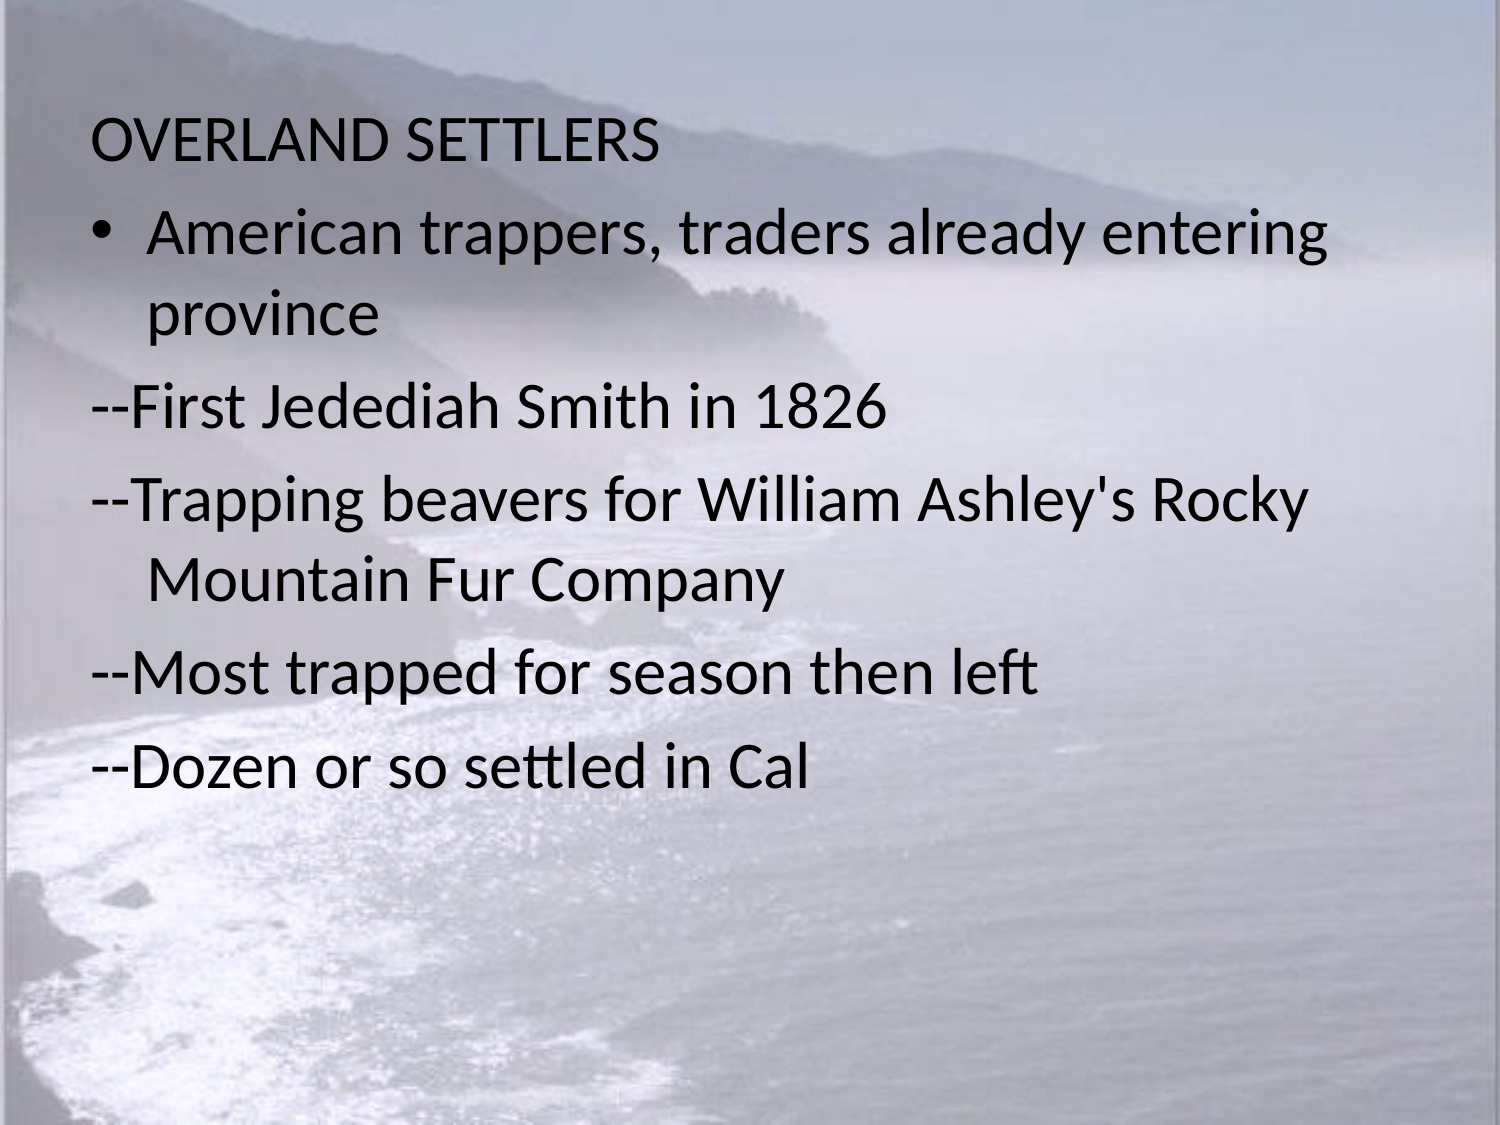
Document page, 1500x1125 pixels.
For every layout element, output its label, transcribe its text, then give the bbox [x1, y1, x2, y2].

list OVERLAND SETTLERS American trappers, traders already entering province --First Jedediah Smith in 1826 --Trapping beavers for William Ashley's Rocky Mountain Fur Company --Most trapped for season then left --Dozen or so settled in Cal [75, 87, 1425, 1005]
picture [0, 0, 1500, 1125]
